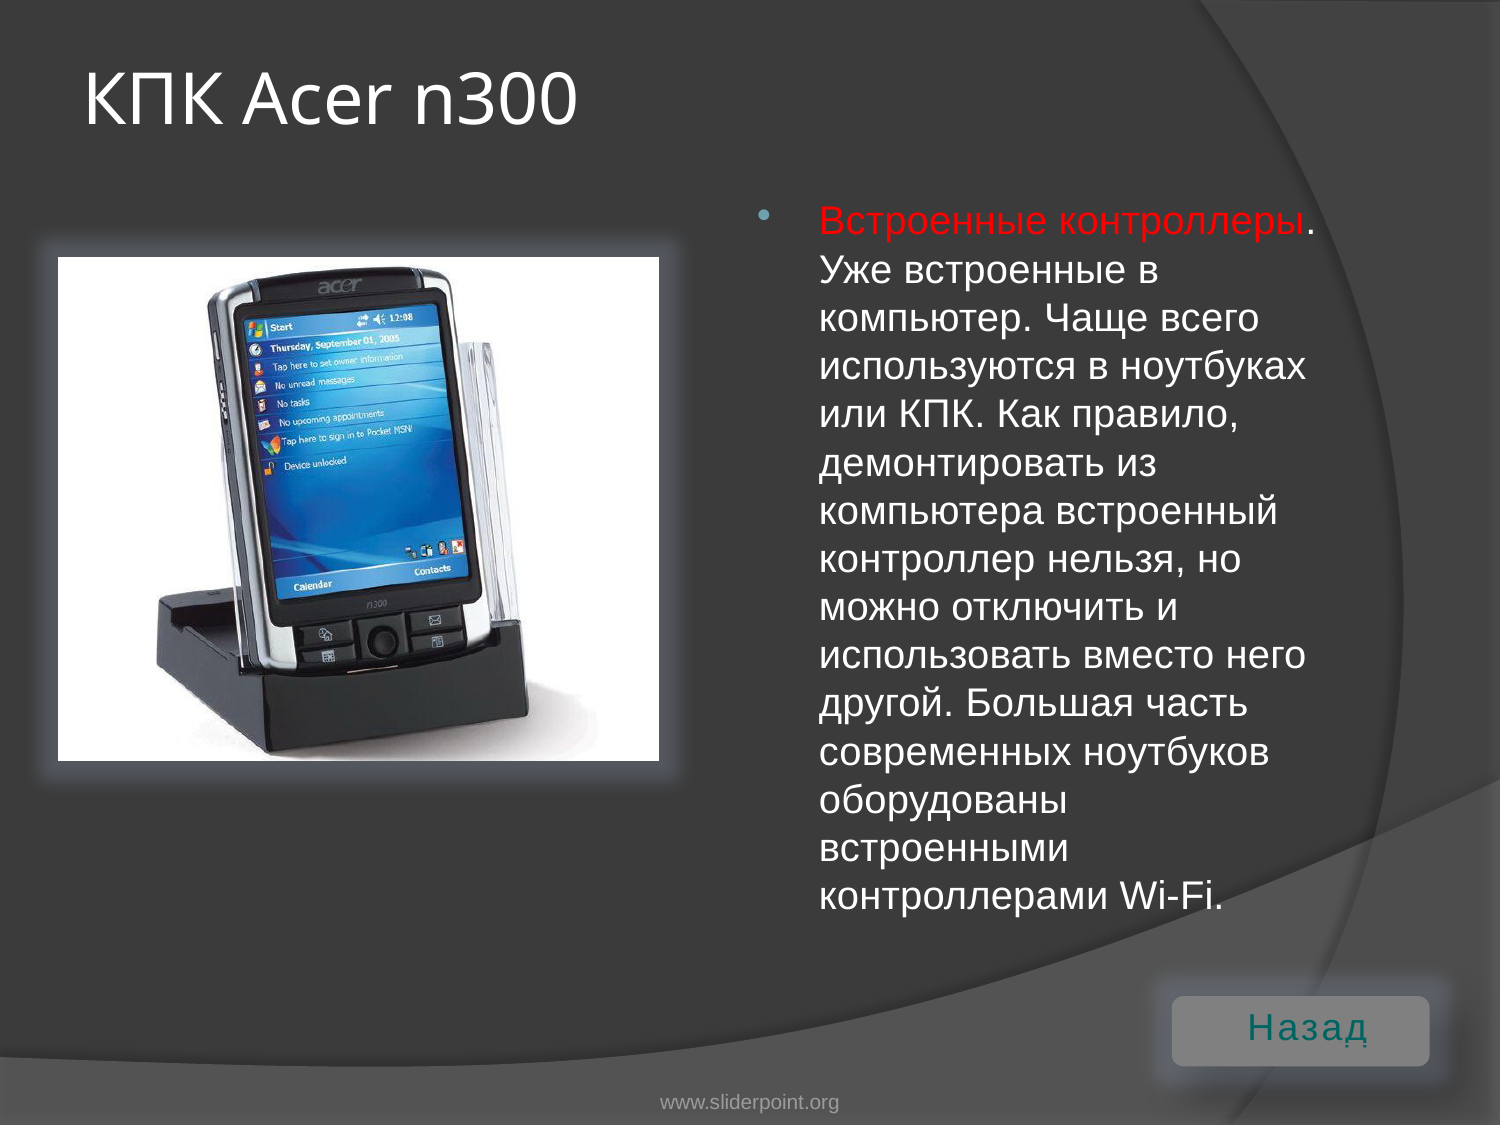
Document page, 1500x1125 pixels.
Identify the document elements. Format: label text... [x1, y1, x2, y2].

title КПК Acer n300 [75, 45, 1300, 233]
text_box [1170, 994, 1432, 1068]
text_box Назад [1232, 996, 1383, 1056]
footer www.sliderpoint.org [512, 1053, 988, 1114]
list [58, 257, 659, 761]
list Встроенные контроллеры. Уже встроенные в компьютер. Чаще всего используются в ноутбуках или КПК. Как правило, демонтировать из компьютера встроенный контроллер нельзя, но можно отключить и использовать вместо него другой. Большая часть современных ноутбуков оборудованы встроенными контроллерами Wi-Fi. [738, 187, 1339, 930]
